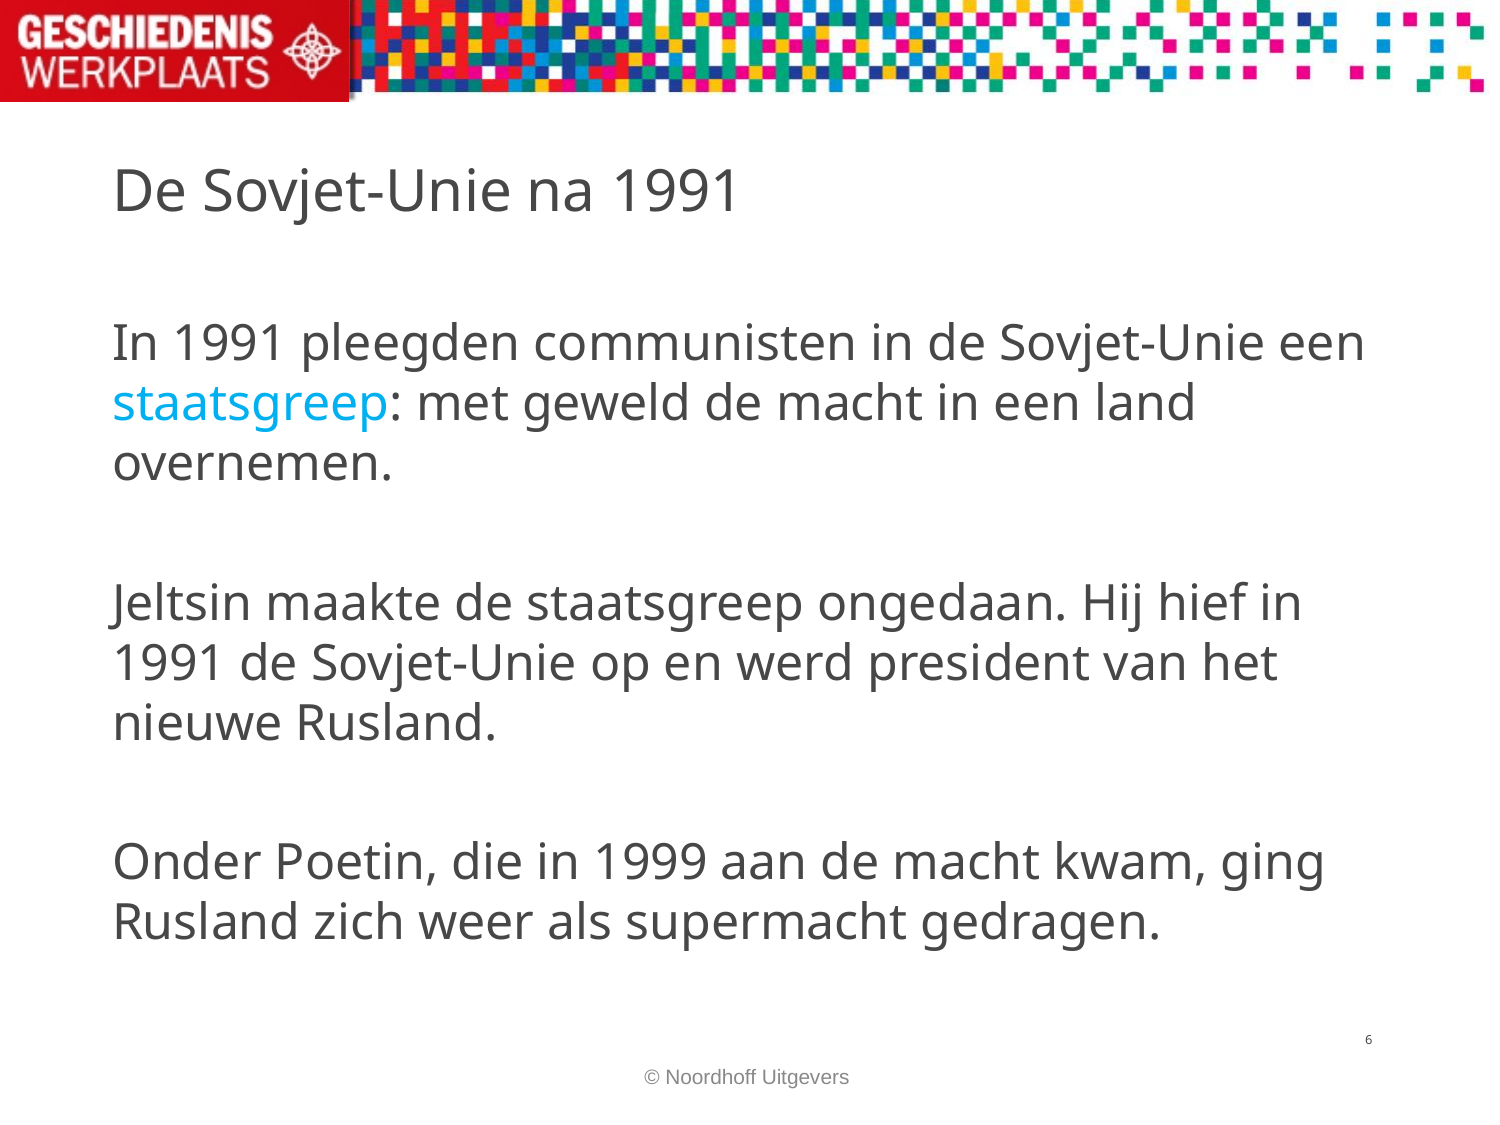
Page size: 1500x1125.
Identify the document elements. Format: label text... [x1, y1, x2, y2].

list In 1991 pleegden communisten in de Sovjet-Unie een staatsgreep: met geweld de macht in een land overnemen. Jeltsin maakte de staatsgreep ongedaan. Hij hief in 1991 de Sovjet-Unie op en werd president van het nieuwe Rusland. Onder Poetin, die in 1999 aan de macht kwam, ging Rusland zich weer als supermacht gedragen. [112, 302, 1409, 1024]
picture [0, 0, 1500, 1125]
text_box © Noordhoff Uitgevers [512, 1045, 988, 1106]
slide_number 6 [1325, 1025, 1388, 1063]
title De Sovjet-Unie na 1991 [112, 145, 1401, 256]
